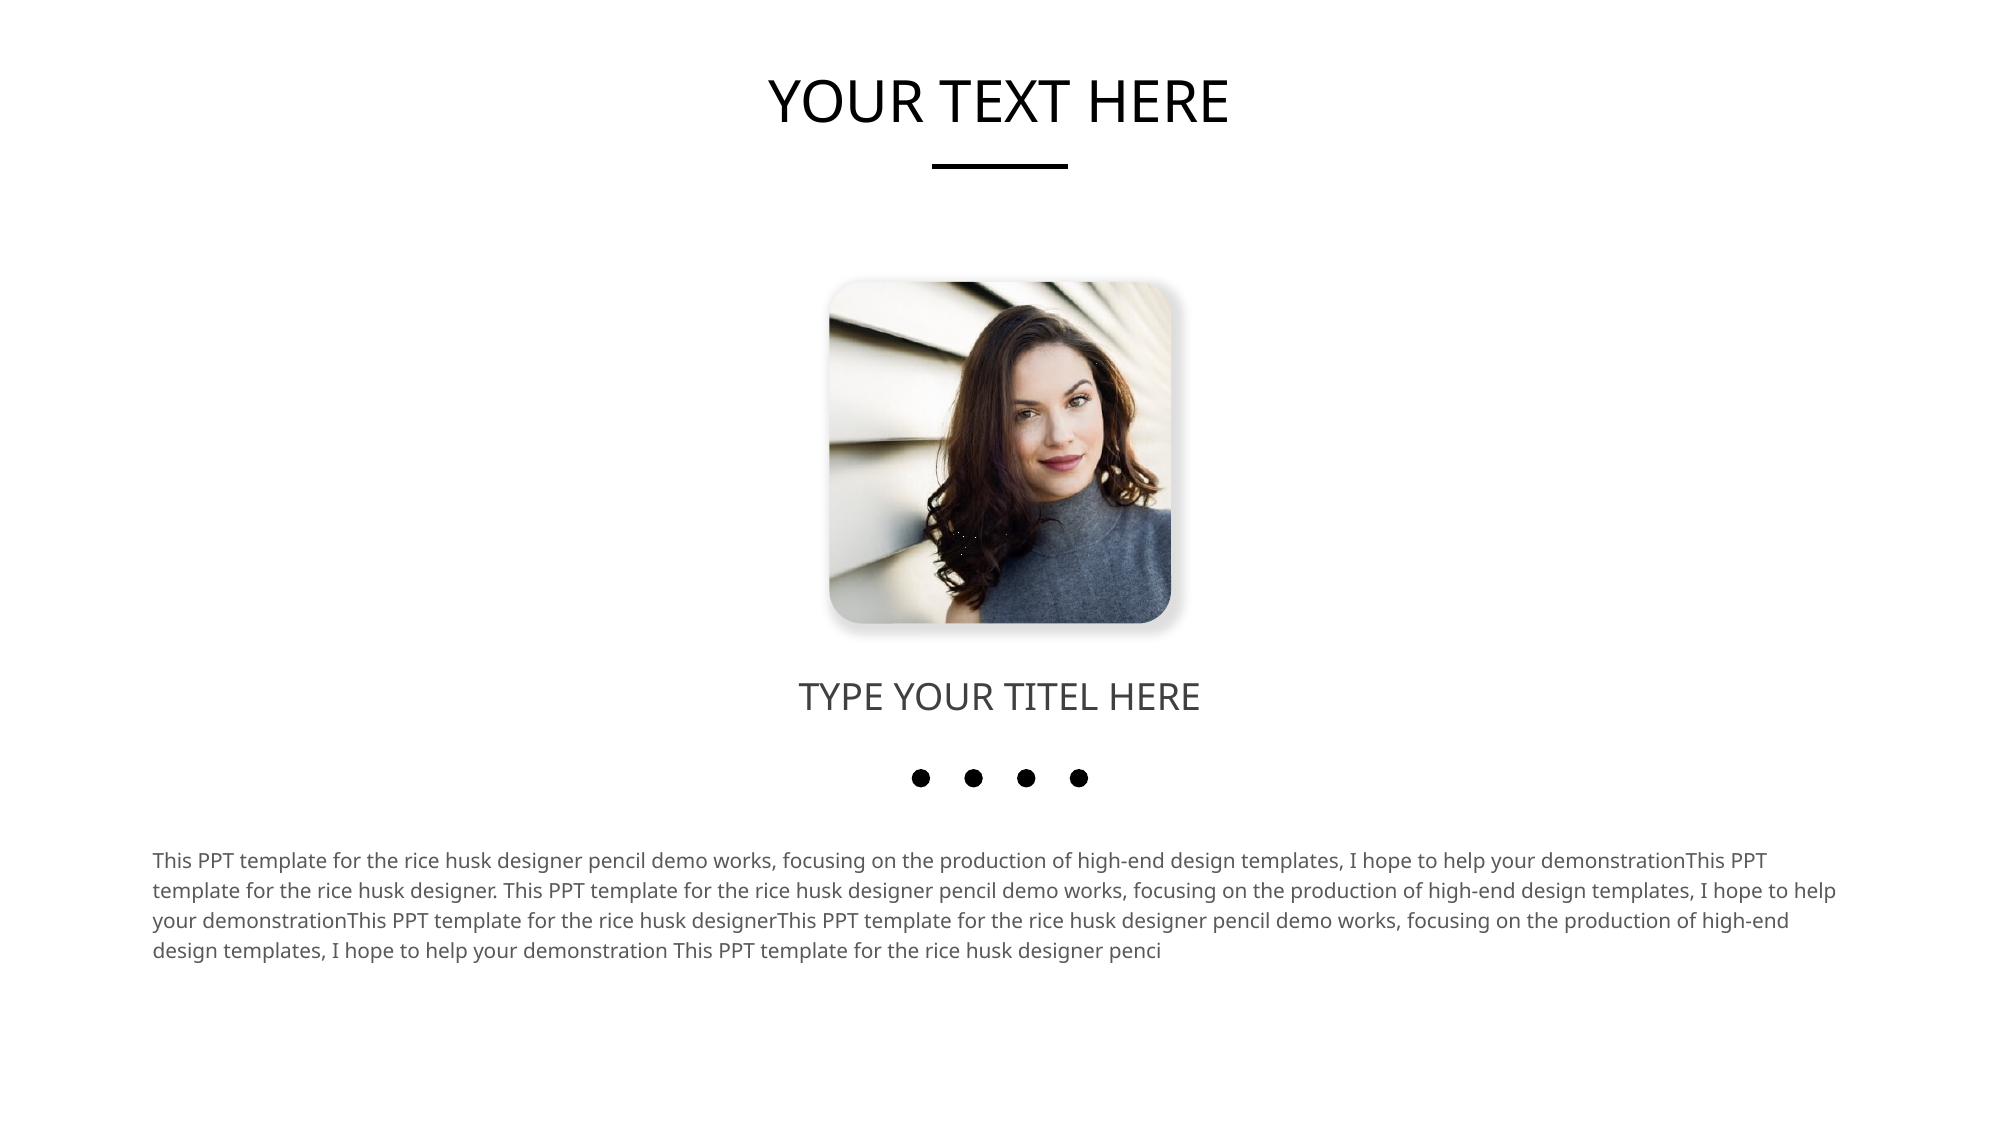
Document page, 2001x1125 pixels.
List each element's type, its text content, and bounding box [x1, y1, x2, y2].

text_box This PPT template for the rice husk designer pencil demo works, focusing on the production of high-end design templates, I hope to help your demonstrationThis PPT template for the rice husk designer. This PPT template for the rice husk designer pencil demo works, focusing on the production of high-end design templates, I hope to help your demonstrationThis PPT template for the rice husk designerThis PPT template for the rice husk designer pencil demo works, focusing on the production of high-end design templates, I hope to help your demonstration This PPT template for the rice husk designer penci [137, 835, 1863, 970]
text_box TYPE YOUR TITEL HERE [783, 665, 1217, 726]
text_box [911, 768, 1089, 788]
picture [829, 281, 1172, 624]
text_box YOUR TEXT HERE [753, 57, 1247, 142]
